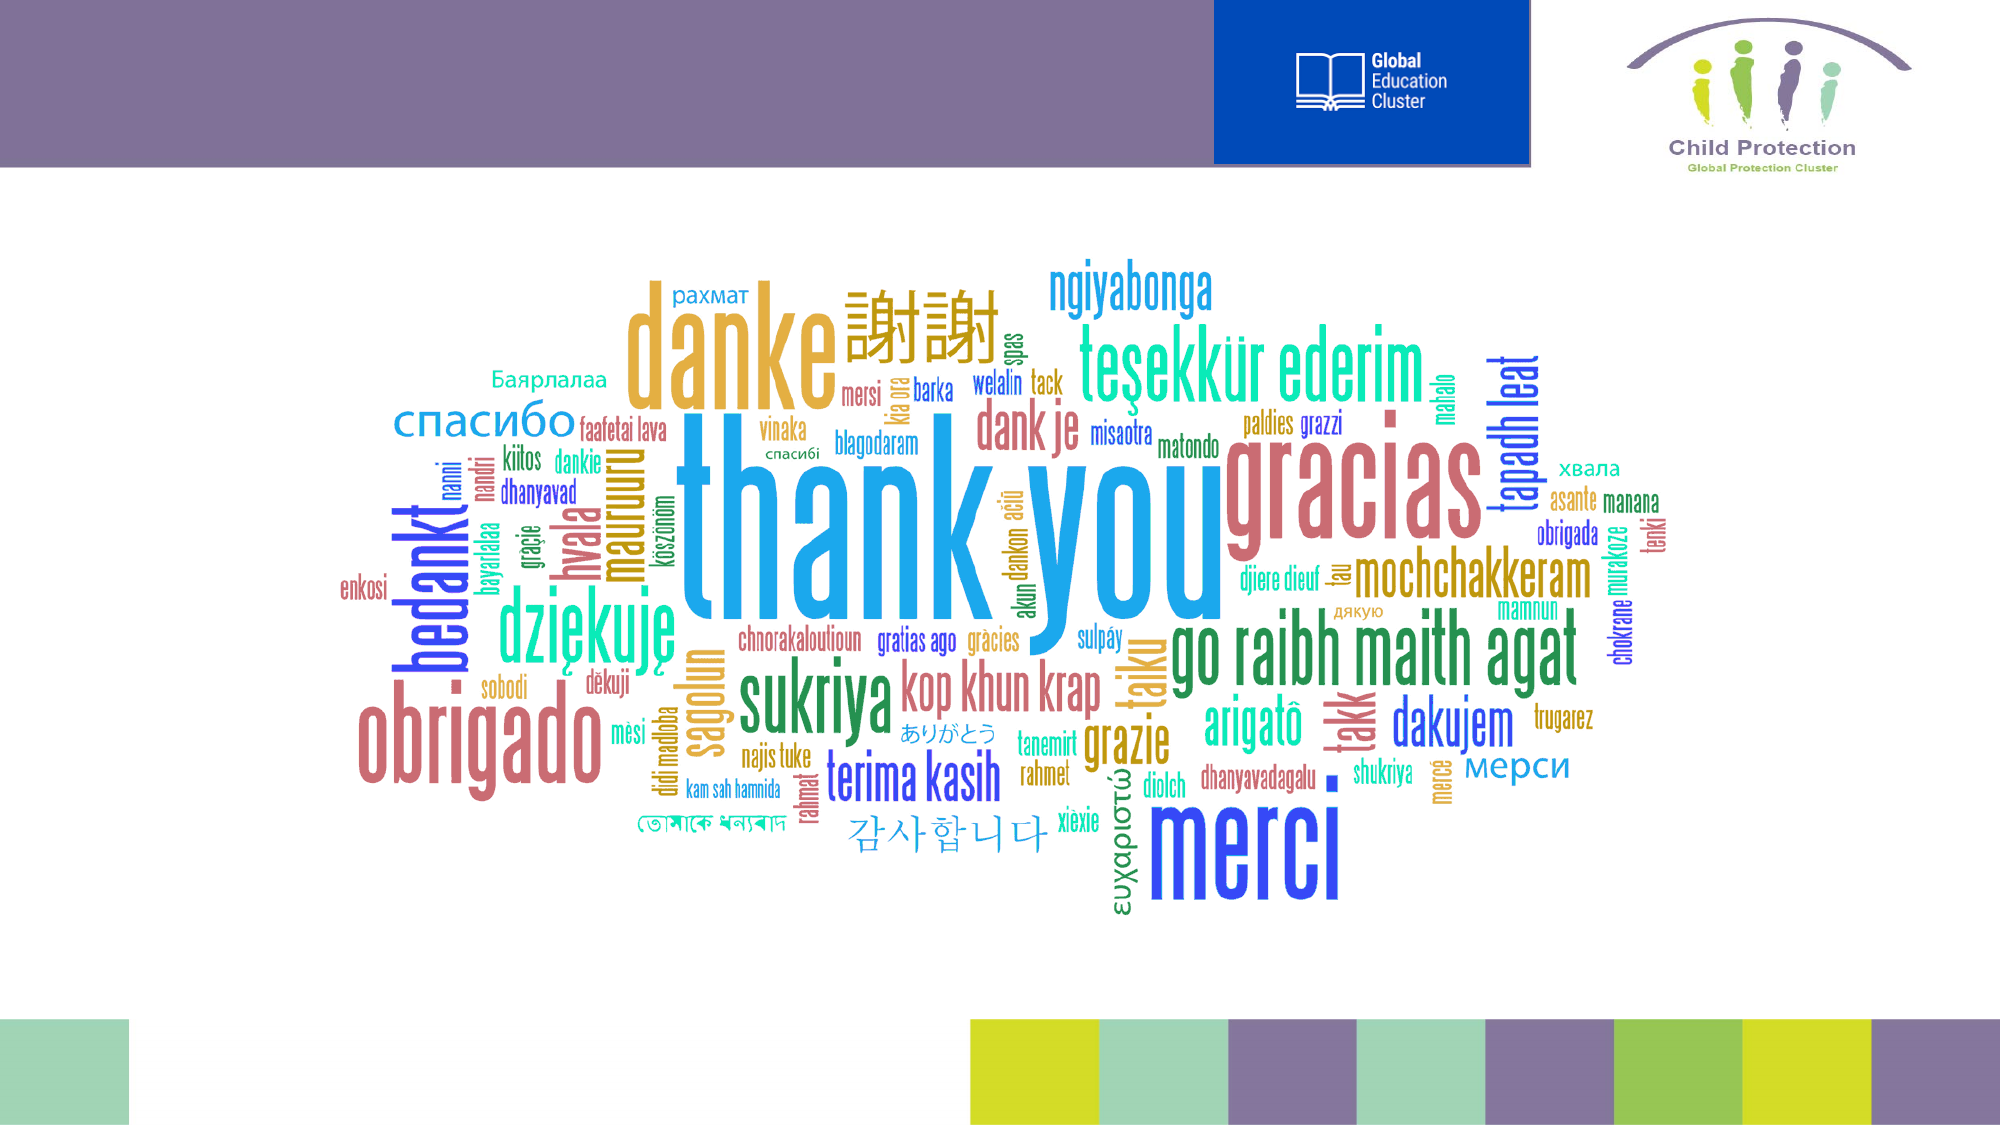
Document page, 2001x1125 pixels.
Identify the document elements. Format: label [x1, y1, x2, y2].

picture [0, 1019, 2000, 1125]
picture [0, 0, 2000, 175]
picture [338, 194, 1666, 953]
